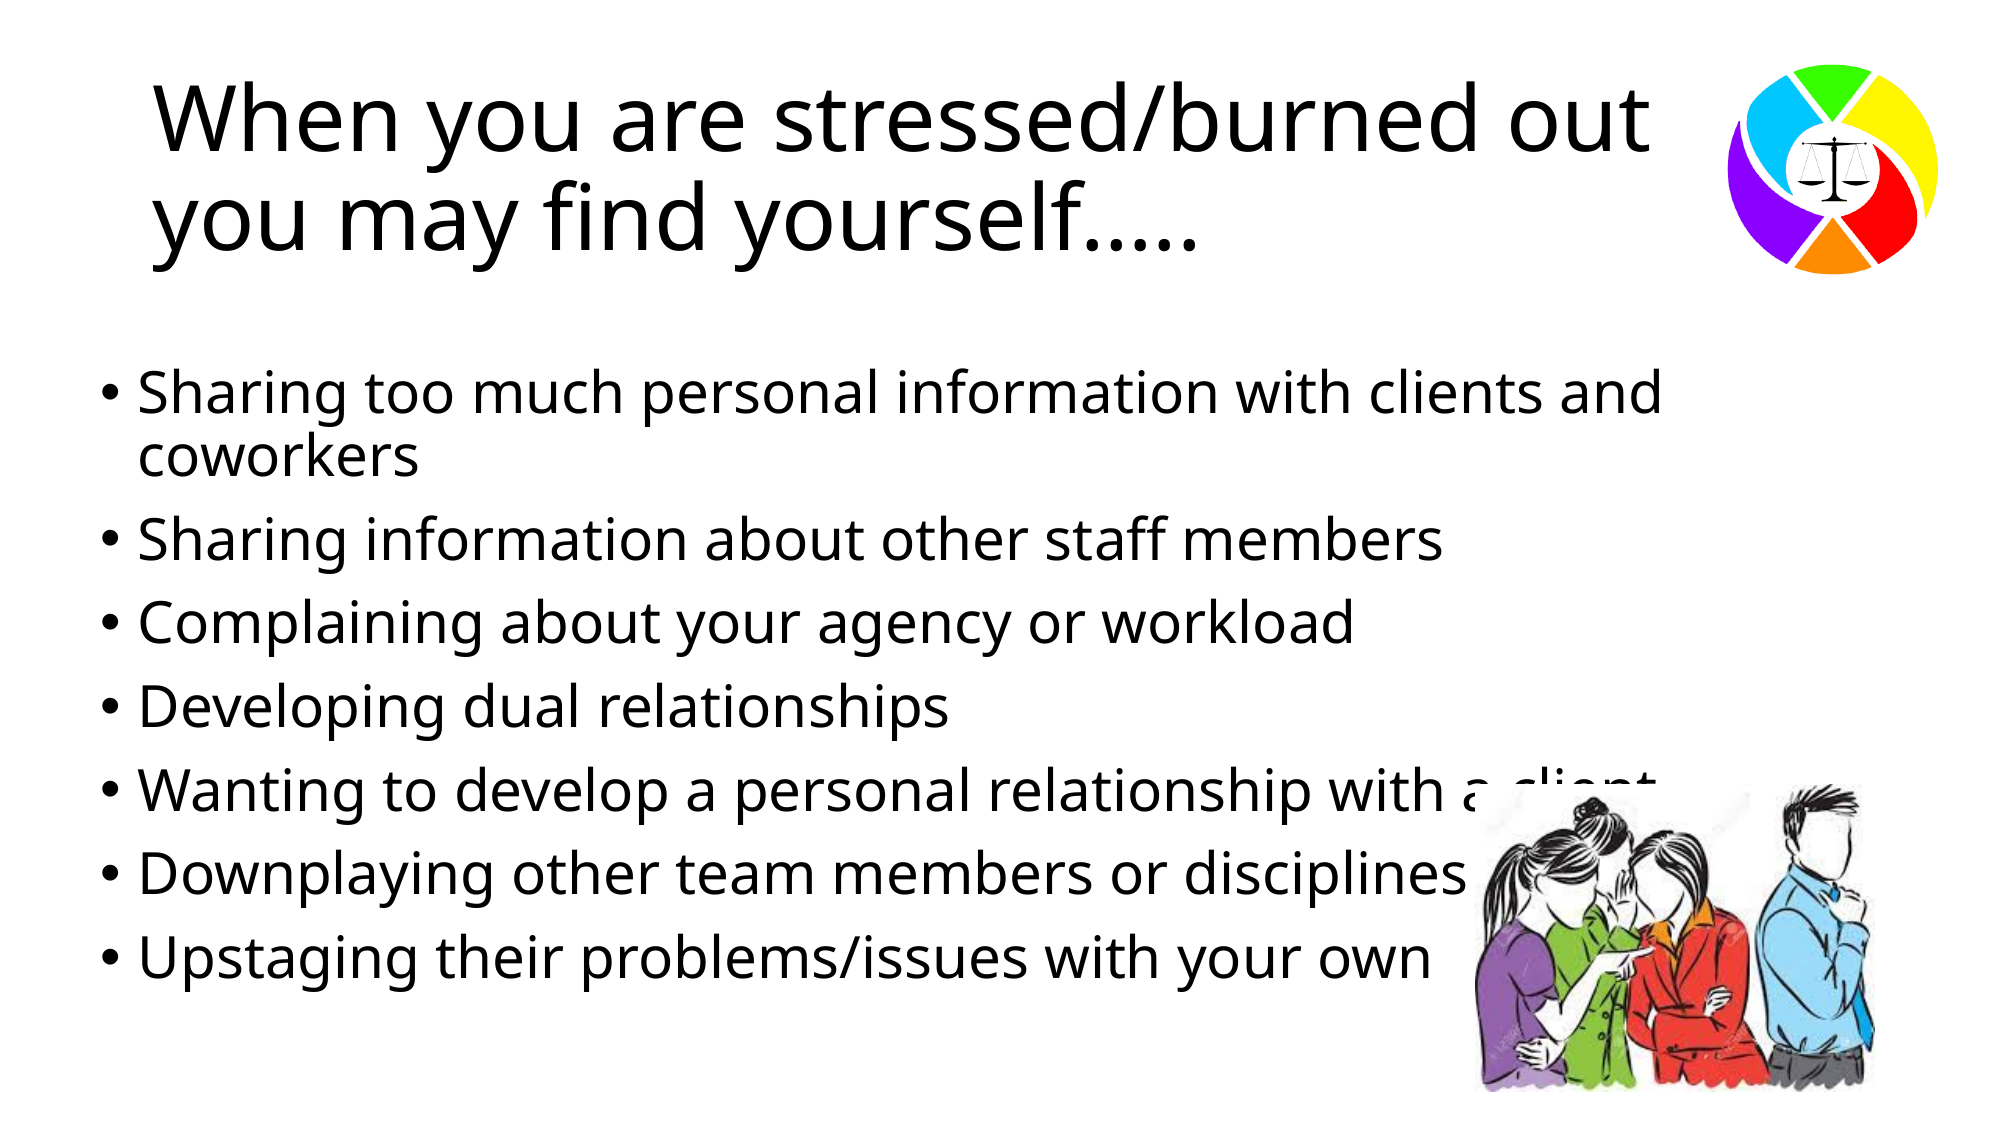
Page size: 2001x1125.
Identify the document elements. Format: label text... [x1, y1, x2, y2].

list Sharing too much personal information with clients and coworkers Sharing information about other staff members Complaining about your agency or workload Developing dual relationships Wanting to develop a personal relationship with a client Downplaying other team members or disciplines Upstaging their problems/issues with your own [85, 355, 1888, 1092]
title When you are stressed/burned out you may find yourself….. [137, 59, 1675, 283]
picture [1474, 783, 1875, 1092]
picture [1694, 29, 1973, 308]
